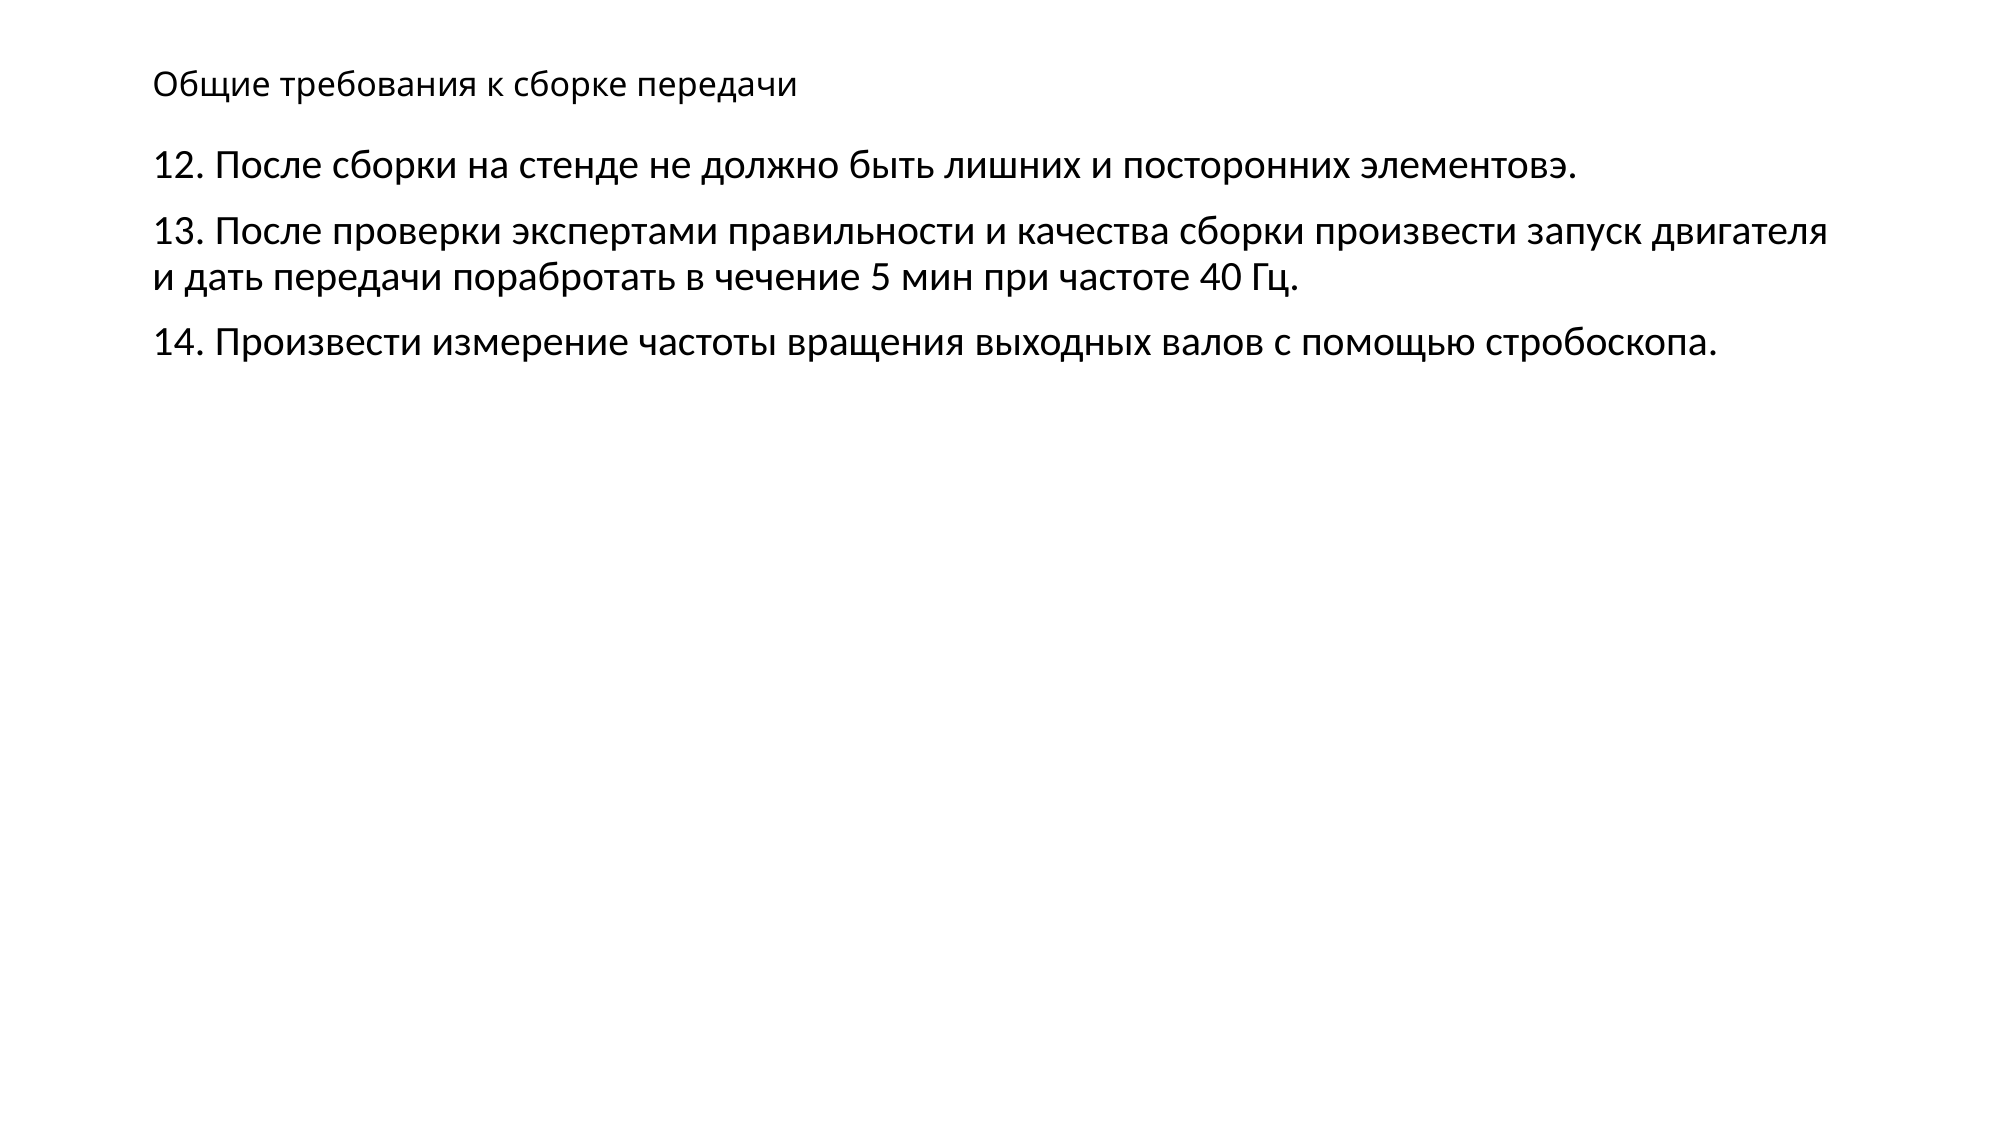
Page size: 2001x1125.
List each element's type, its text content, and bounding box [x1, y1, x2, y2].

list 12. После сборки на стенде не должно быть лишних и посторонних элементовэ. 13. После проверки экспертами правильности и качества сборки произвести запуск двигателя и дать передачи порабротать в чечение 5 мин при частоте 40 Гц. 14. Произвести измерение частоты вращения выходных валов с помощью стробоскопа. [137, 135, 1863, 1014]
title Общие требования к сборке передачи [137, 59, 1863, 112]
